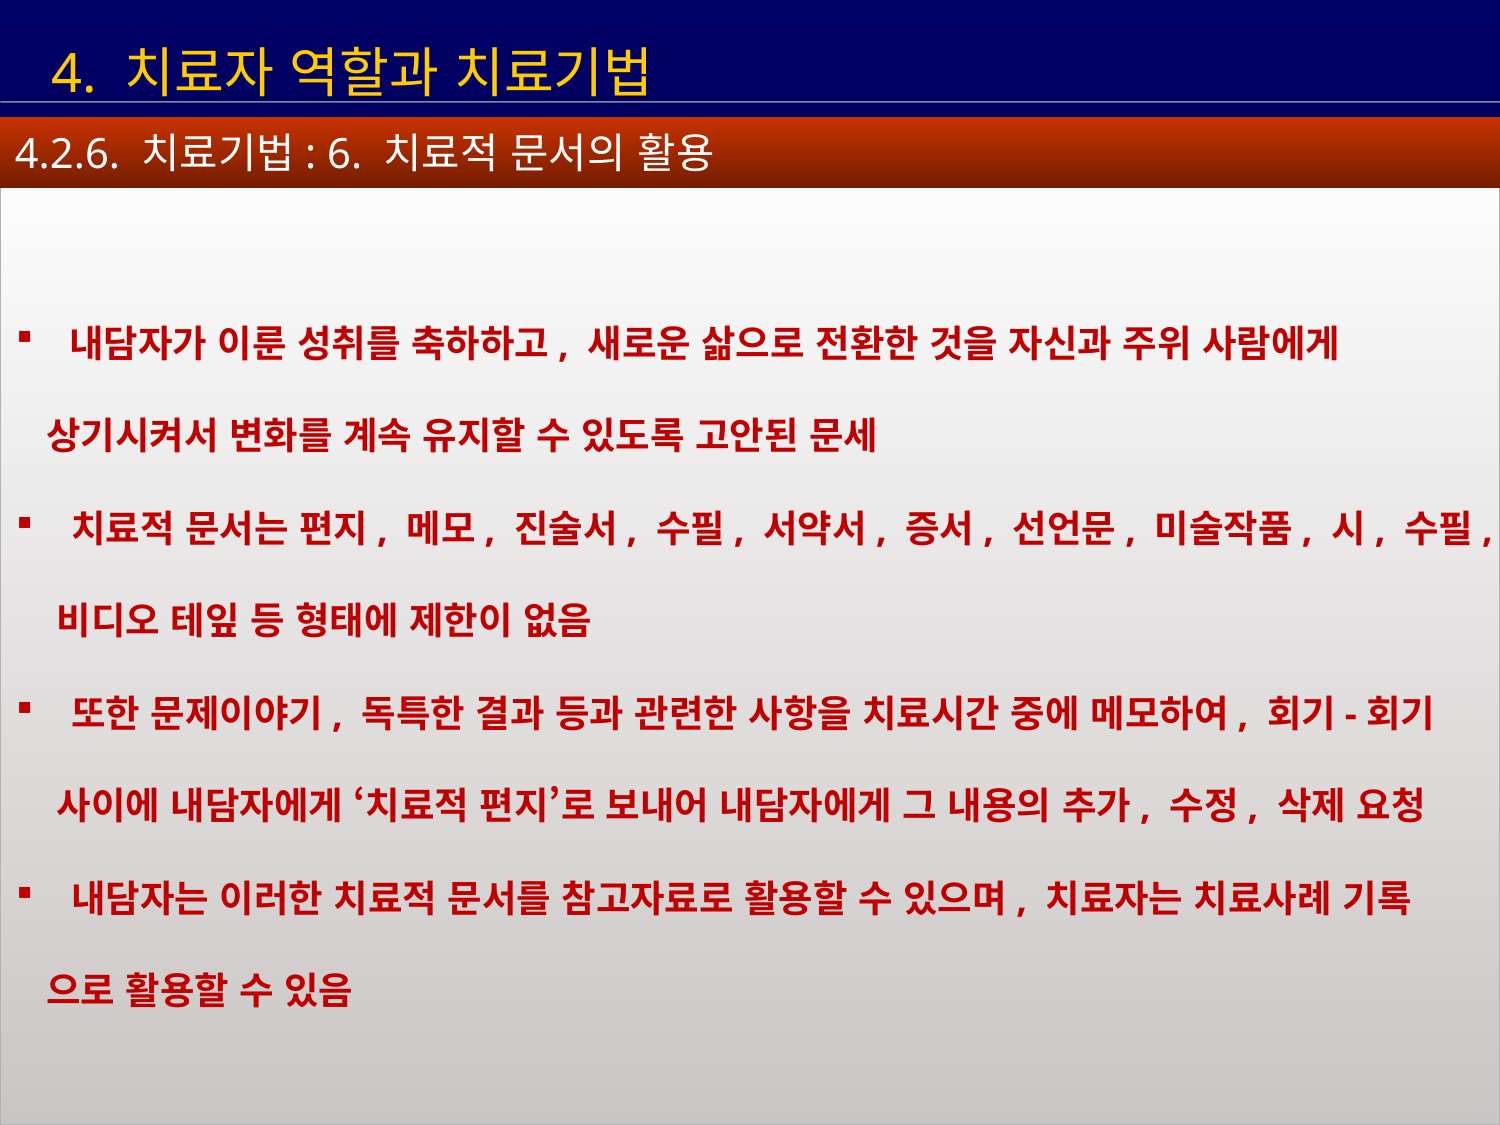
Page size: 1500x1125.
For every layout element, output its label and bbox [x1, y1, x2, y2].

text_box [0, 30, 1500, 1125]
